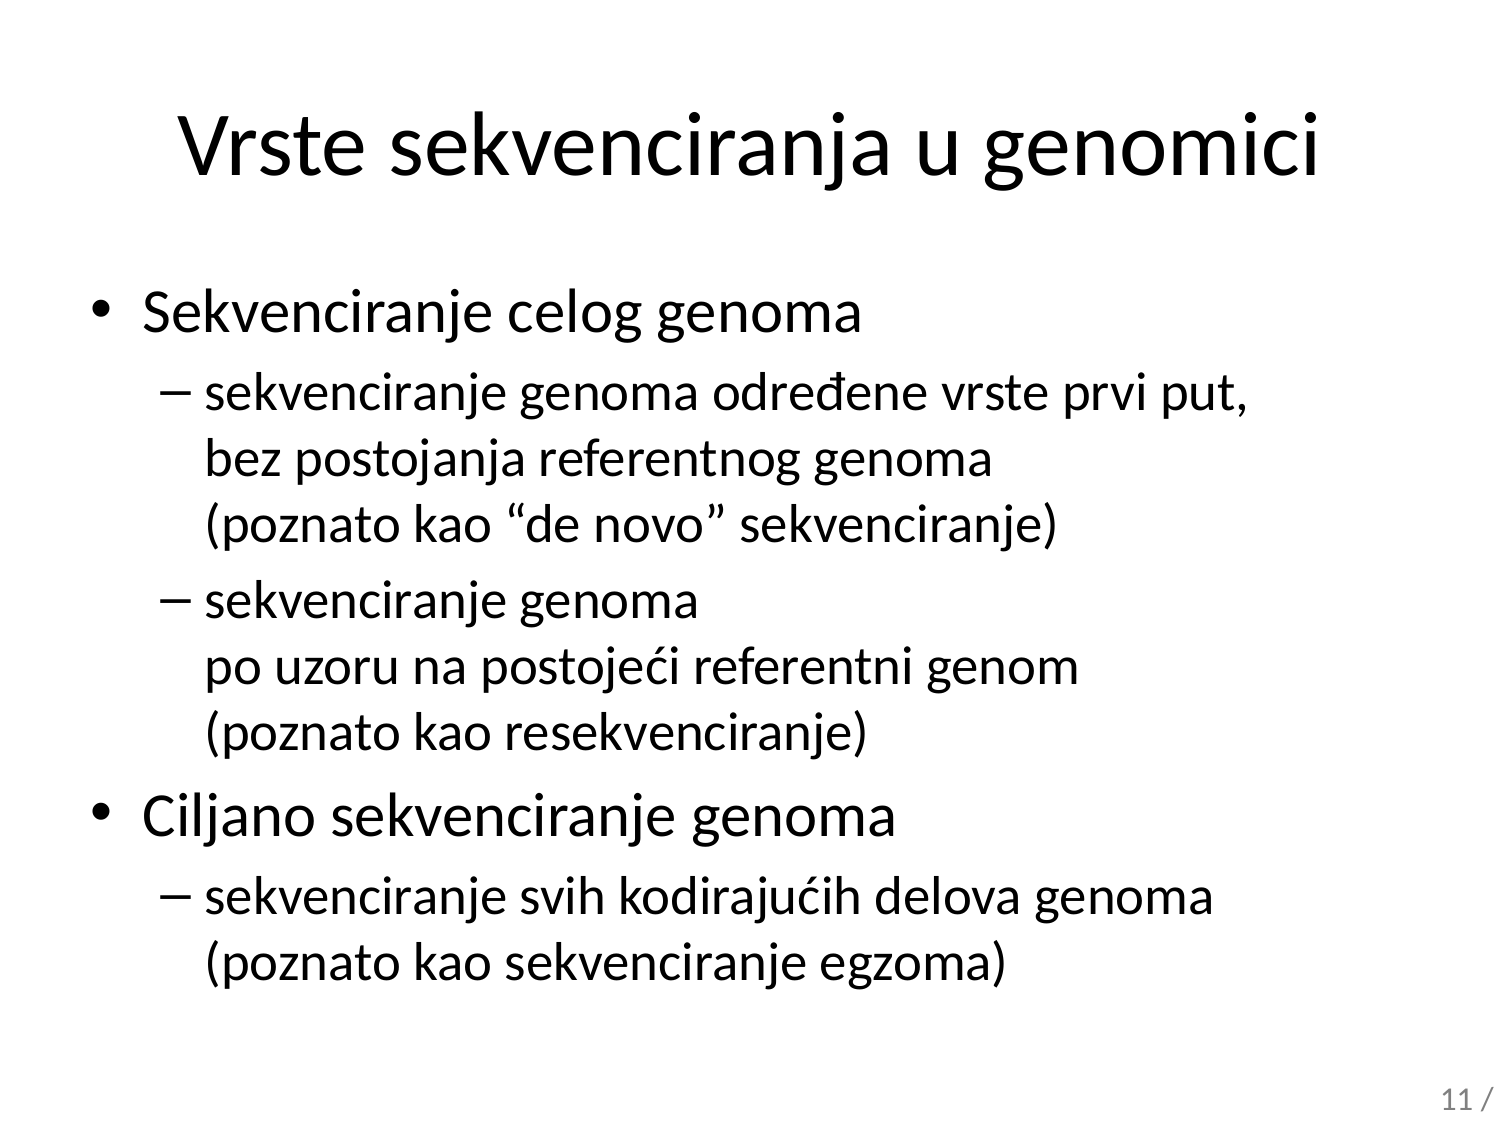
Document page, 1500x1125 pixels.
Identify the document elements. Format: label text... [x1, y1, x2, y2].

title Vrste sekvenciranja u genomici [75, 45, 1425, 233]
list Sekvenciranje celog genoma sekvenciranje genoma određene vrste prvi put, bez postojanja referentnog genoma (poznato kao “de novo” sekvenciranje) sekvenciranje genoma po uzoru na postojeći referentni genom (poznato kao resekvenciranje) Ciljano sekvenciranje genoma sekvenciranje svih kodirajućih delova genoma (poznato kao sekvenciranje egzoma) [75, 262, 1425, 1005]
